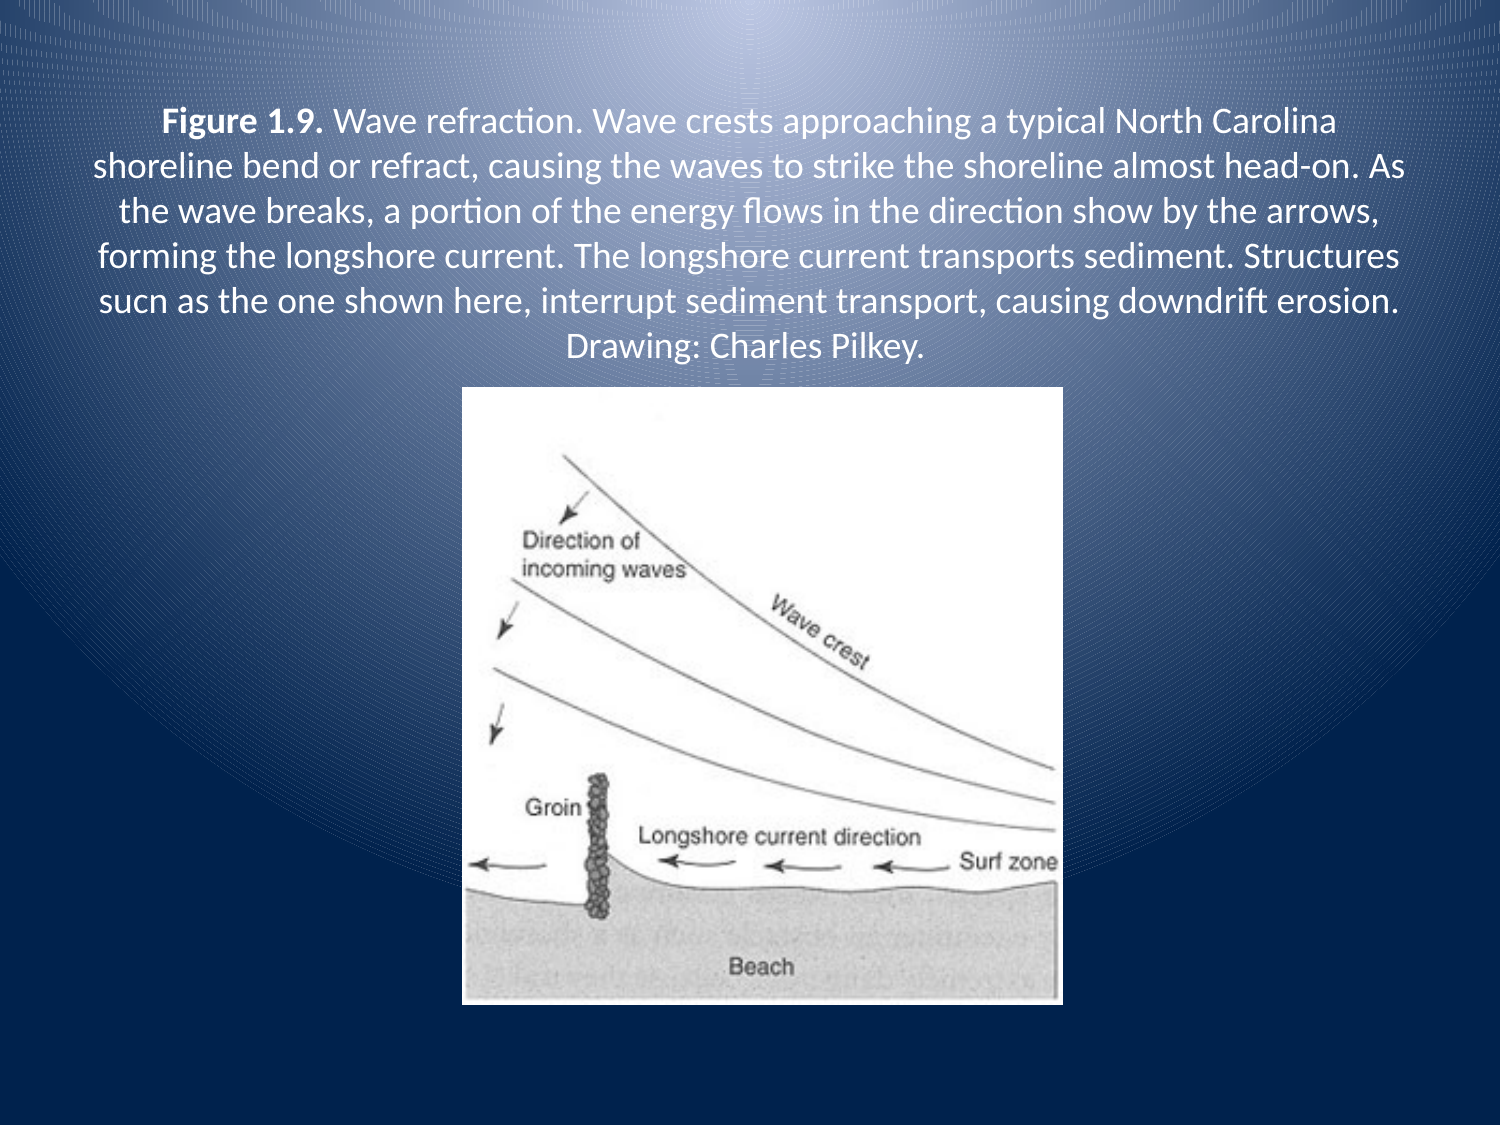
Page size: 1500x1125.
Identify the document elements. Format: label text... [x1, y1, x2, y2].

title Figure 1.9. Wave refraction. Wave crests approaching a typical North Carolina shoreline bend or refract, causing the waves to strike the shoreline almost head-on. As the wave breaks, a portion of the energy flows in the direction show by the arrows, forming the longshore current. The longshore current transports sediment. Structures sucn as the one shown here, interrupt sediment transport, causing downdrift erosion. Drawing: Charles Pilkey. [75, 137, 1425, 325]
picture [462, 387, 1063, 1005]
